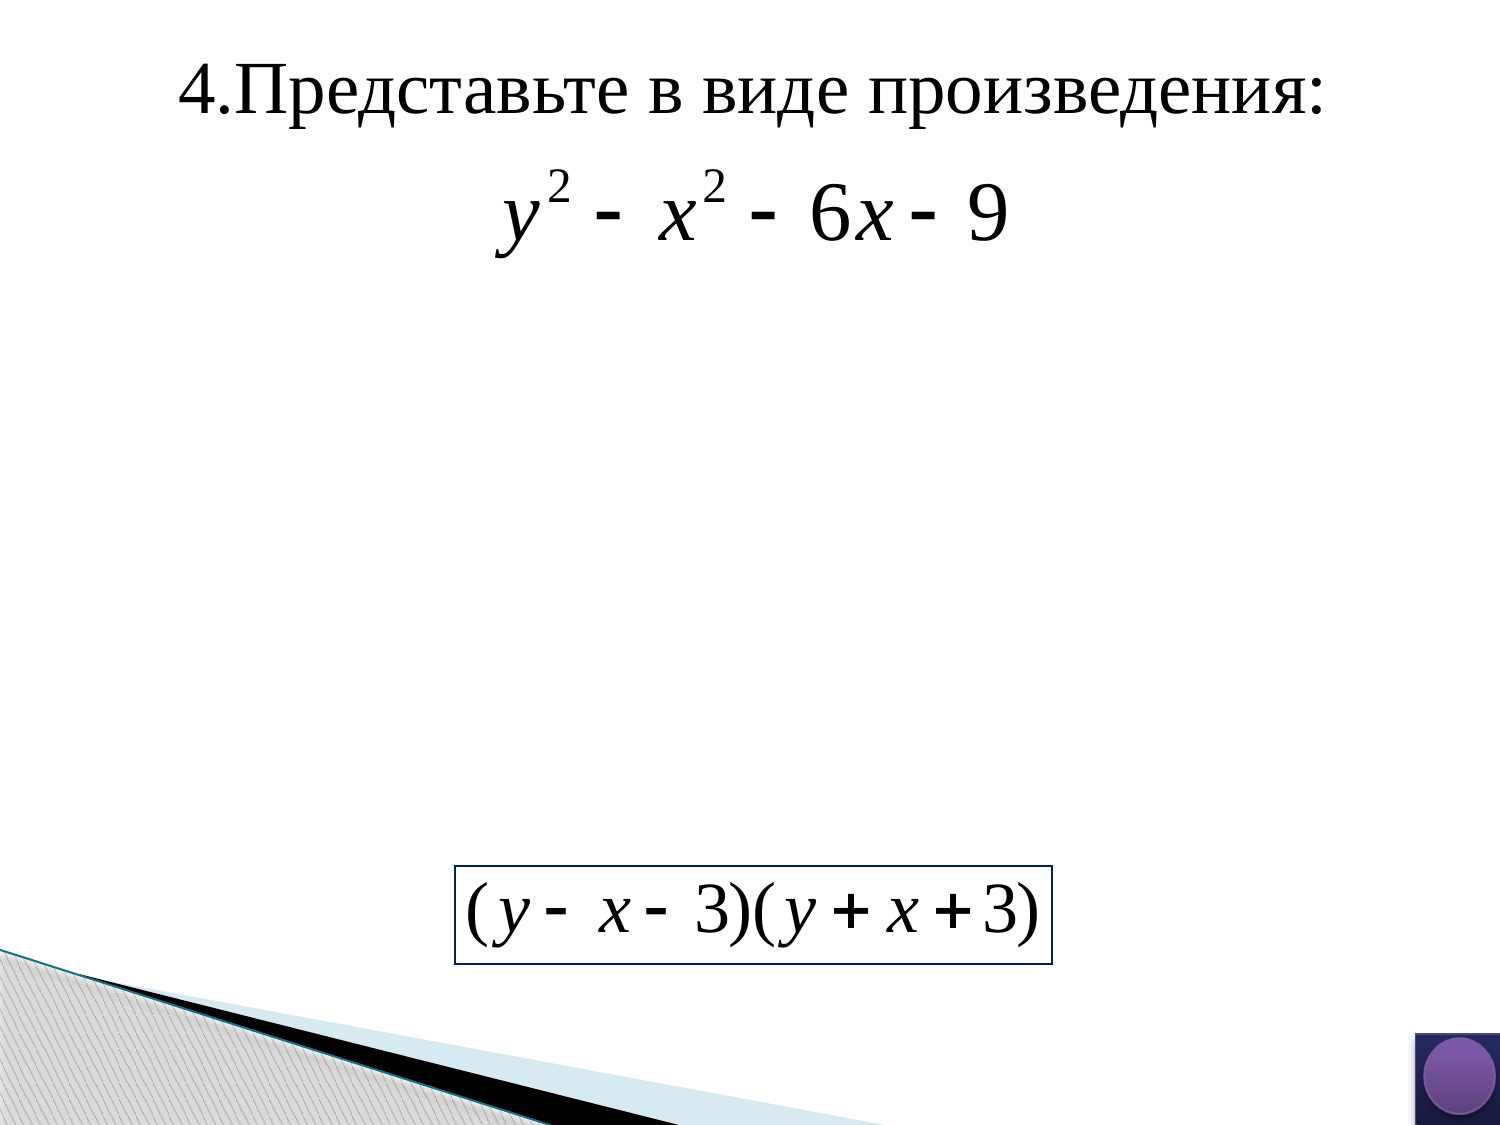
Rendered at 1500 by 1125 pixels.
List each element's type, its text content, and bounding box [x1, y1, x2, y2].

picture [1416, 1034, 1500, 1125]
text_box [455, 866, 1052, 963]
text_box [481, 148, 1026, 277]
text_box 4.Представьте в виде произведения: [163, 31, 1344, 677]
